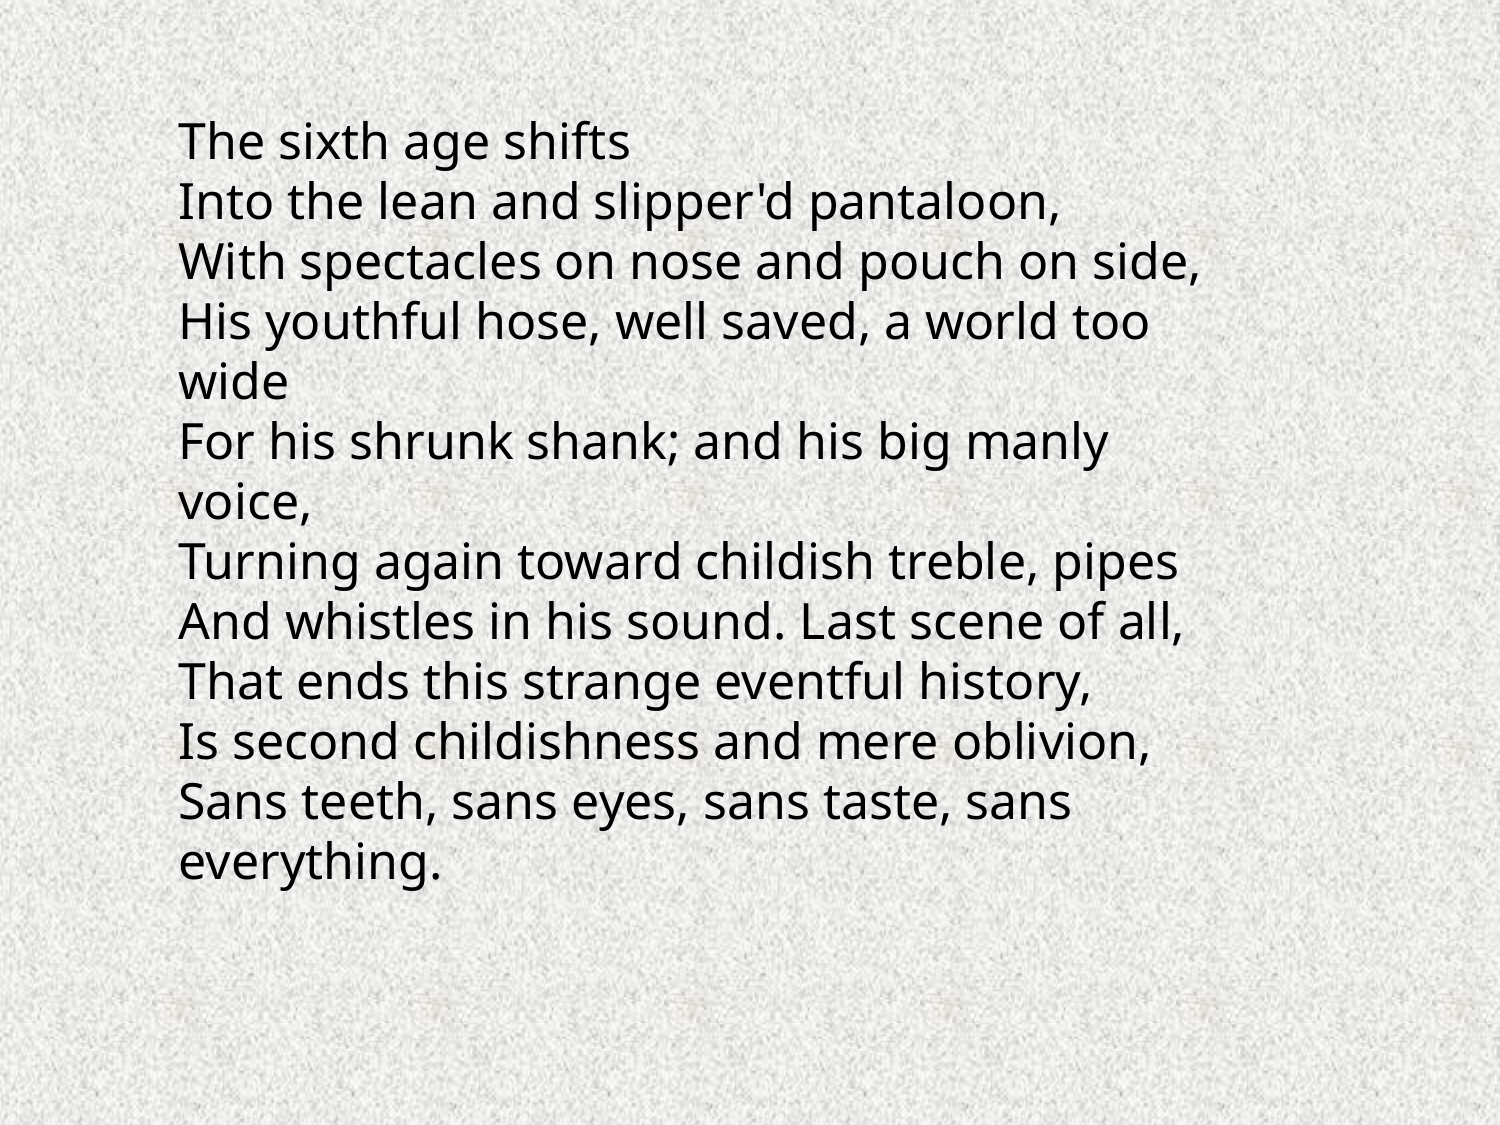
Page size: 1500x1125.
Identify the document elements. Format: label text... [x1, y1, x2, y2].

picture [0, 0, 1500, 1125]
text_box The sixth age shifts Into the lean and slipper'd pantaloon, With spectacles on nose and pouch on side, His youthful hose, well saved, a world too wide For his shrunk shank; and his big manly voice, Turning again toward childish treble, pipes And whistles in his sound. Last scene of all, That ends this strange eventful history, Is second childishness and mere oblivion, Sans teeth, sans eyes, sans taste, sans everything. [171, 101, 1246, 957]
